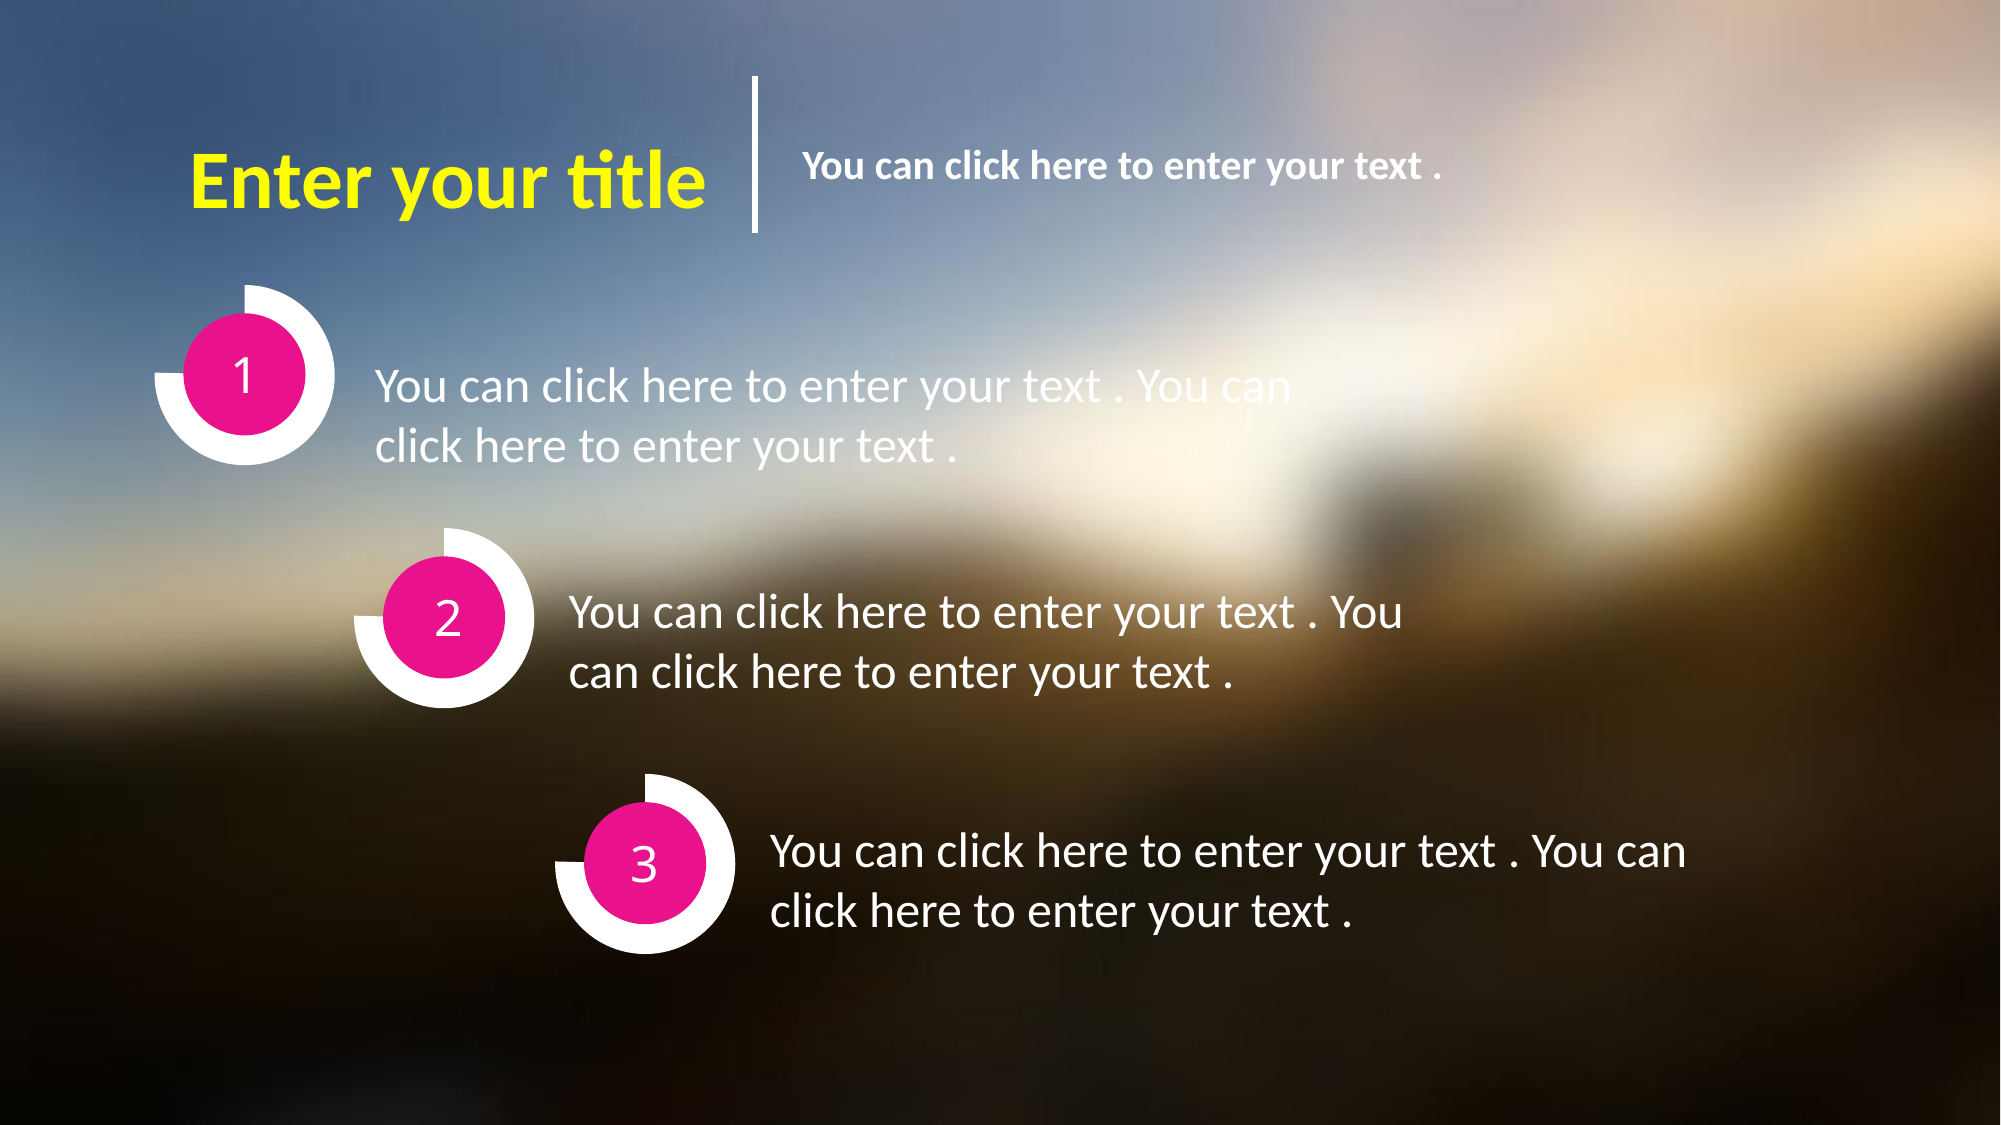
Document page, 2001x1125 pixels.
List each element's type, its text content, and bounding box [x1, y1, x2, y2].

text_box [554, 772, 737, 956]
text_box You can click here to enter your text . You can click here to enter your text . [553, 571, 1481, 707]
text_box 3 [616, 825, 675, 901]
text_box [183, 313, 306, 436]
text_box [153, 283, 336, 467]
text_box [584, 802, 707, 925]
text_box You can click here to enter your text . You can click here to enter your text . [360, 344, 1396, 480]
text_box [383, 556, 506, 679]
text_box You can click here to enter your text . You can click here to enter your text . [755, 810, 1707, 945]
text_box 1 [215, 336, 274, 412]
text_box 2 [419, 579, 478, 654]
picture [0, 0, 2001, 1125]
text_box [353, 527, 536, 710]
text_box You can click here to enter your text . [787, 130, 1553, 196]
text_box Enter your title [174, 67, 723, 233]
